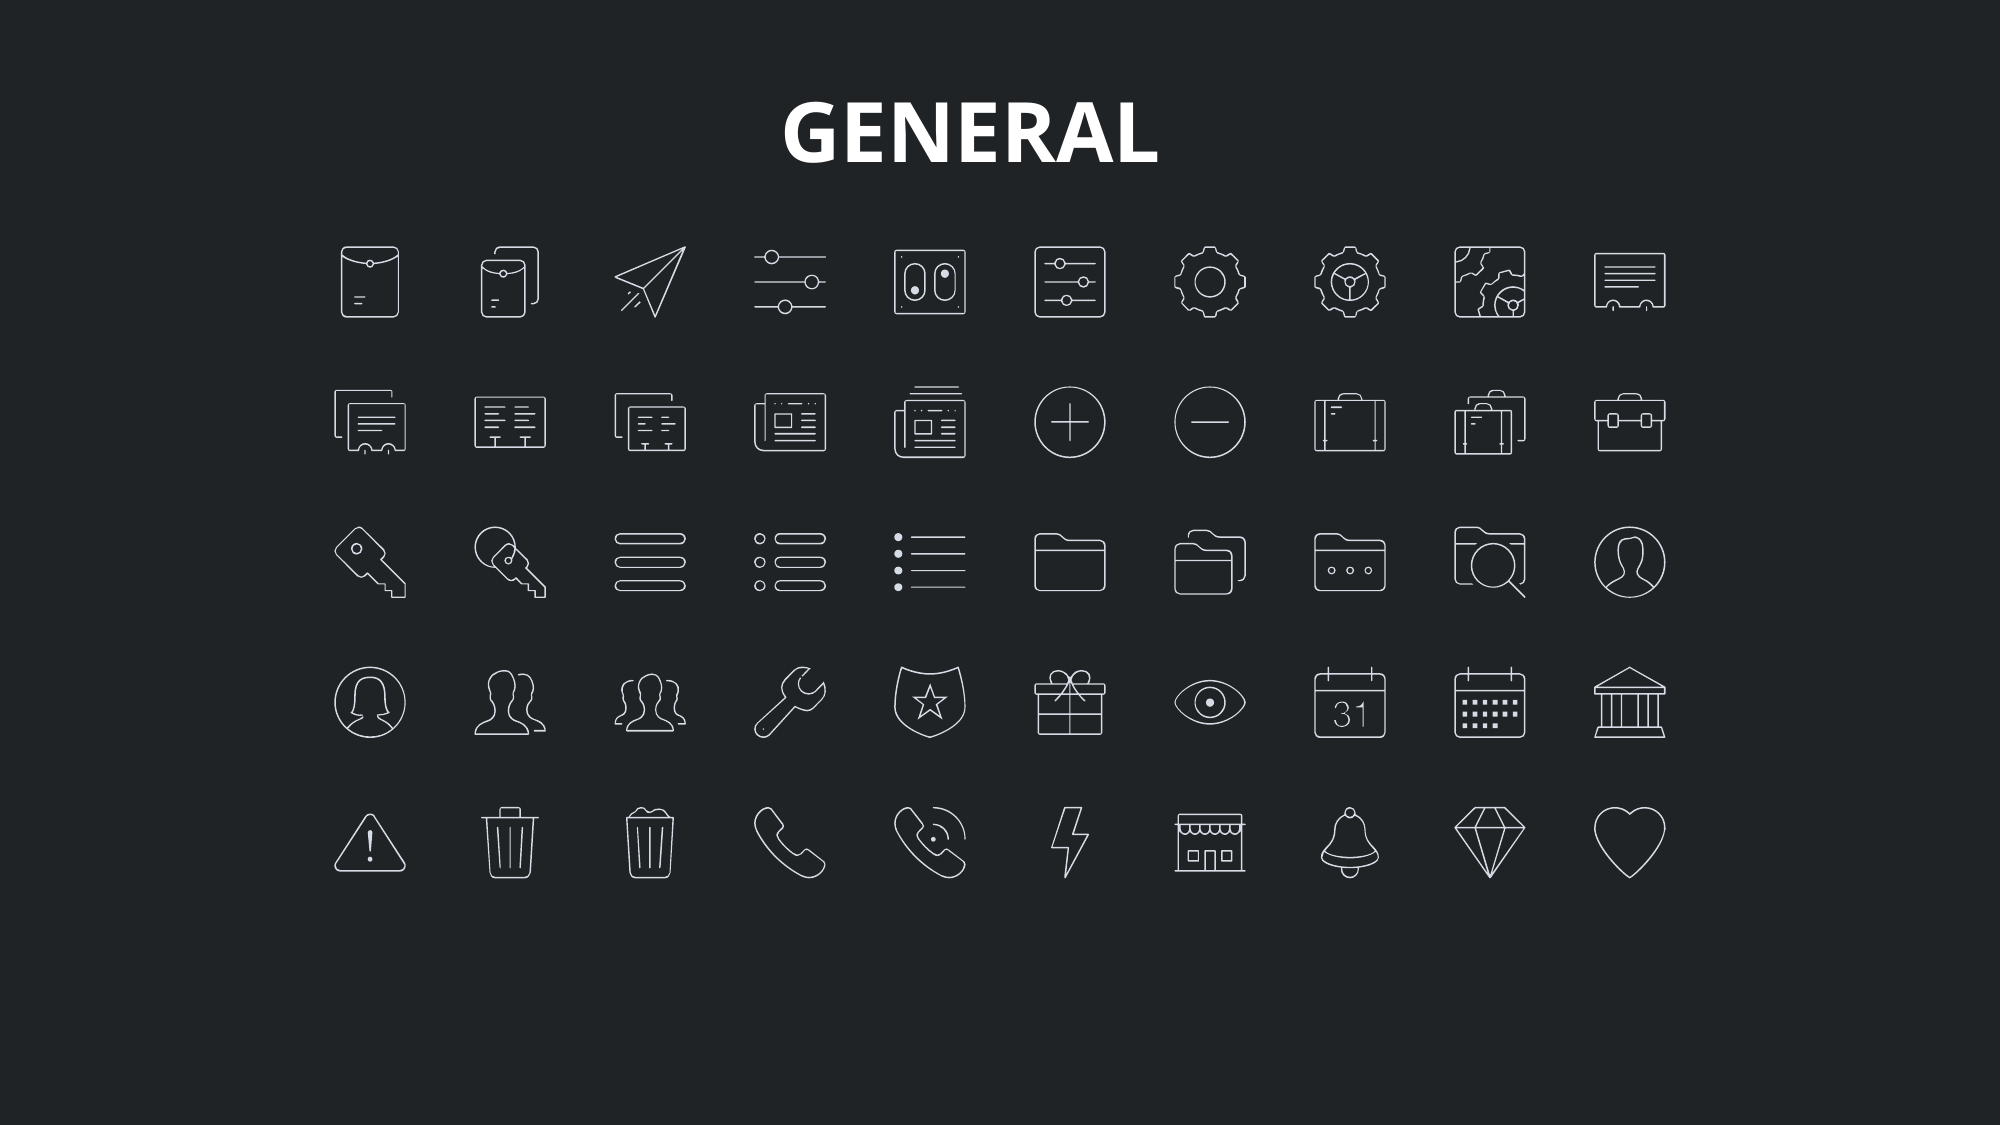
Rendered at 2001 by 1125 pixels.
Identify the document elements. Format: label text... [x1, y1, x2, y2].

text_box [1594, 806, 1666, 879]
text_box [1314, 393, 1386, 452]
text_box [1174, 679, 1246, 725]
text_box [1174, 529, 1246, 595]
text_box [474, 396, 546, 448]
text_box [474, 669, 546, 735]
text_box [894, 386, 966, 459]
text_box [1034, 533, 1106, 592]
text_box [334, 813, 406, 872]
text_box [1320, 806, 1379, 879]
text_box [1314, 246, 1386, 318]
text_box [474, 526, 546, 598]
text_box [614, 673, 686, 732]
text_box [1594, 666, 1666, 738]
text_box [614, 246, 686, 318]
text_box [894, 806, 966, 879]
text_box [1454, 389, 1526, 455]
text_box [626, 806, 674, 879]
text_box [1051, 806, 1090, 879]
text_box [334, 666, 406, 738]
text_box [894, 249, 966, 315]
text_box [614, 533, 686, 592]
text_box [1034, 386, 1106, 459]
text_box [1174, 246, 1246, 318]
text_box [1034, 669, 1106, 735]
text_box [754, 249, 827, 315]
text_box [1454, 246, 1526, 318]
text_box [334, 389, 406, 455]
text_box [1454, 666, 1526, 738]
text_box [480, 806, 540, 879]
text_box [754, 666, 826, 738]
text_box [1594, 393, 1666, 452]
text_box [754, 806, 826, 879]
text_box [1034, 246, 1106, 318]
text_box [894, 533, 966, 592]
text_box [1594, 526, 1666, 598]
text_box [1594, 252, 1666, 312]
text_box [1174, 813, 1246, 872]
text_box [1314, 533, 1386, 592]
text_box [754, 393, 827, 452]
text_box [754, 533, 827, 592]
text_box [333, 526, 406, 598]
text_box [1454, 806, 1526, 879]
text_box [614, 393, 686, 452]
text_box GENERAL [765, 71, 1176, 187]
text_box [894, 666, 966, 738]
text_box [480, 246, 540, 318]
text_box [1174, 386, 1246, 459]
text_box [1314, 666, 1386, 738]
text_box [1454, 526, 1526, 598]
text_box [340, 246, 399, 318]
